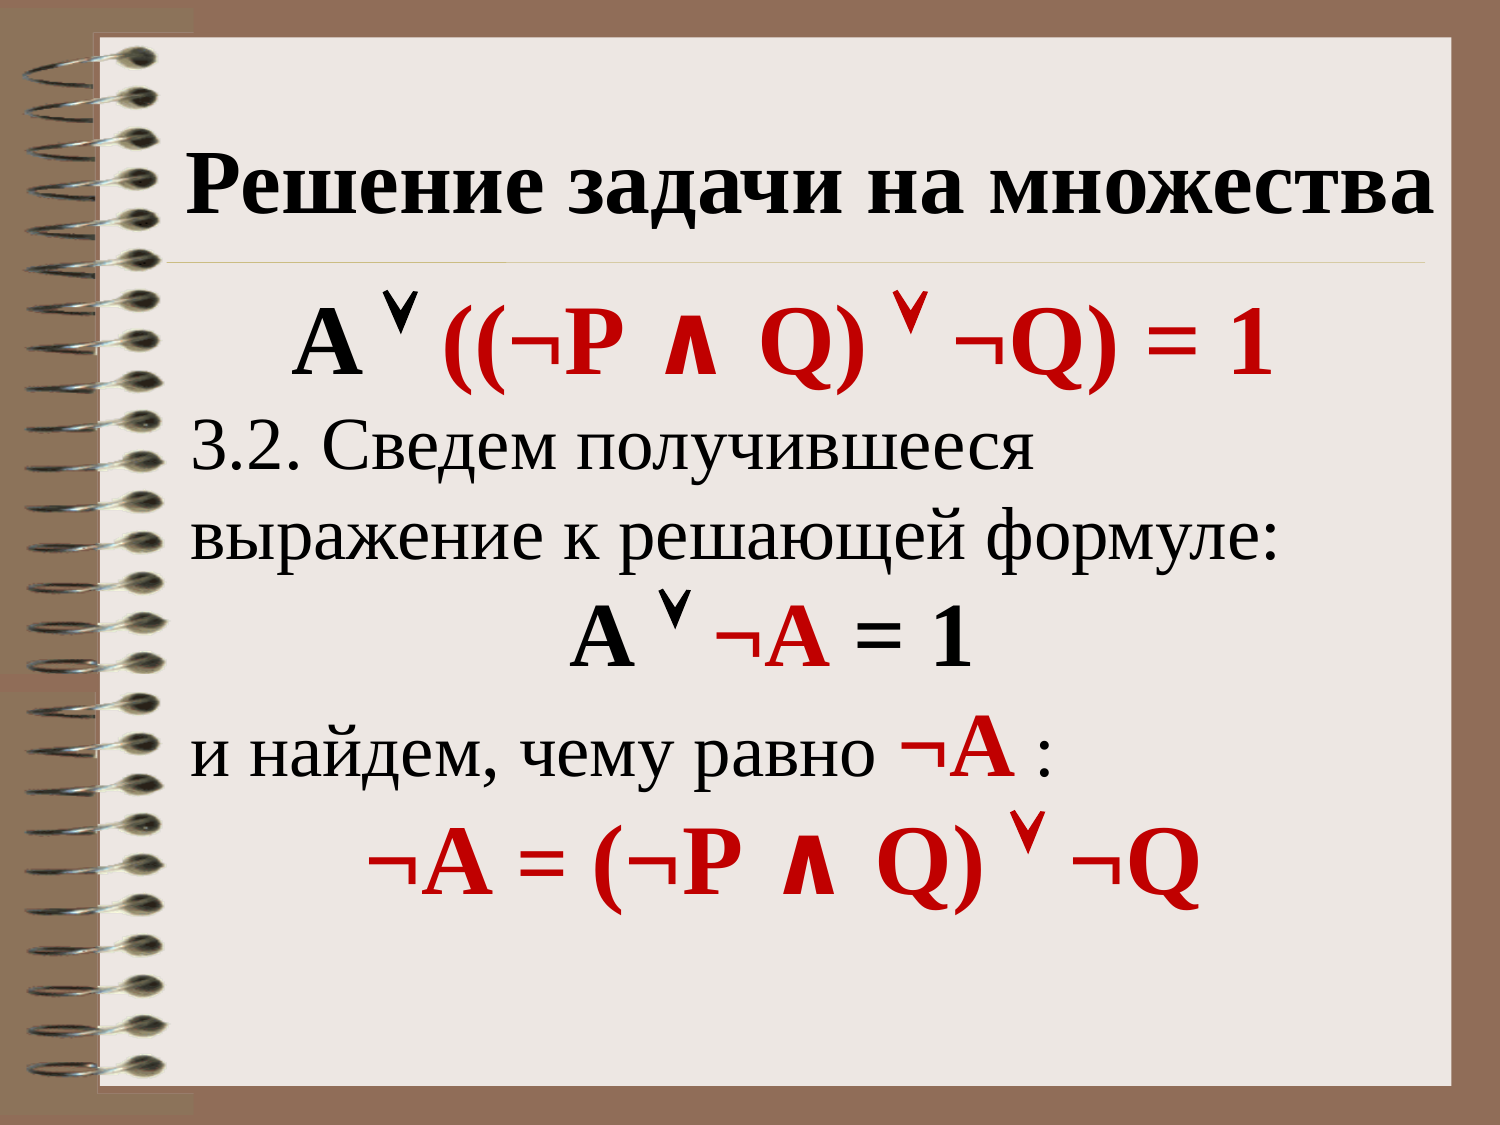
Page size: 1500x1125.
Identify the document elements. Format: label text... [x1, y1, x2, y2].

text_box Решение задачи на множества [171, 114, 1459, 240]
picture [0, 692, 194, 1115]
picture [0, 8, 194, 674]
text_box A  ((¬P ∧ Q)  ¬Q) = 1 3.2. Сведем получившееся выражение к решающей формуле: А  ¬А = 1 и найдем, чему равно ¬А : ¬А = (¬P ∧ Q)  ¬Q [175, 267, 1393, 922]
